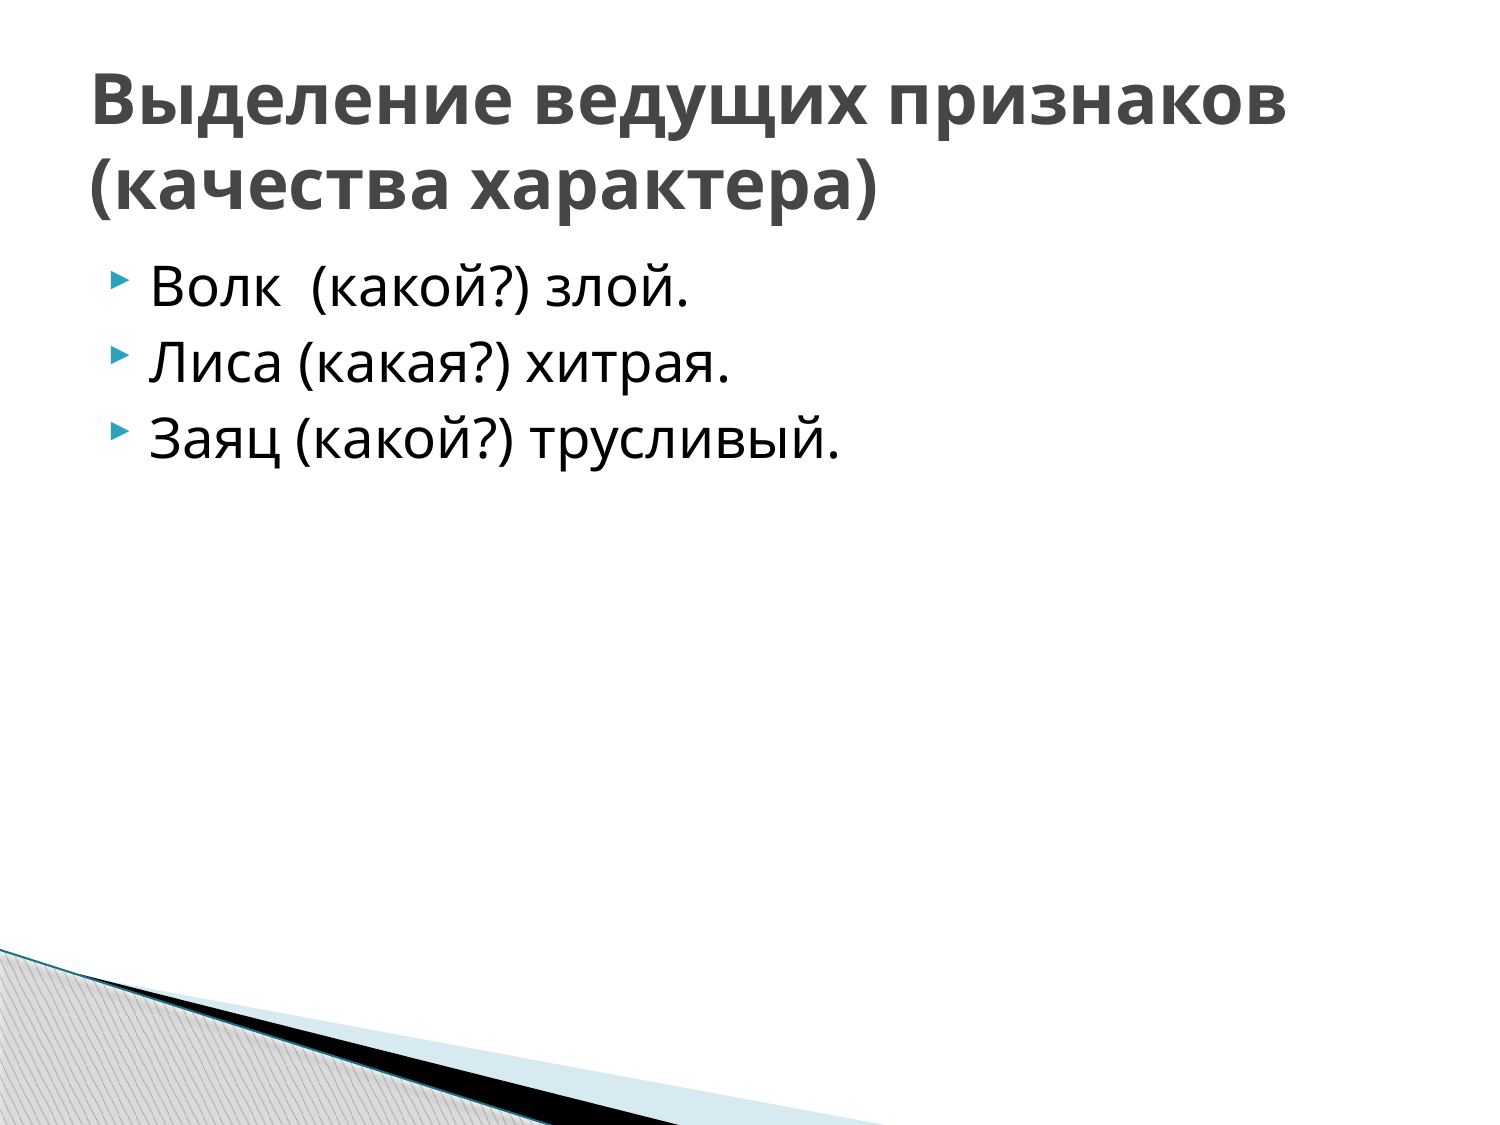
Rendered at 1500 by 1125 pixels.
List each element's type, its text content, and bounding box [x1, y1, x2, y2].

list Волк (какой?) злой. Лиса (какая?) хитрая. Заяц (какой?) трусливый. [75, 243, 1425, 986]
title Выделение ведущих признаков (качества характера) [75, 45, 1425, 233]
